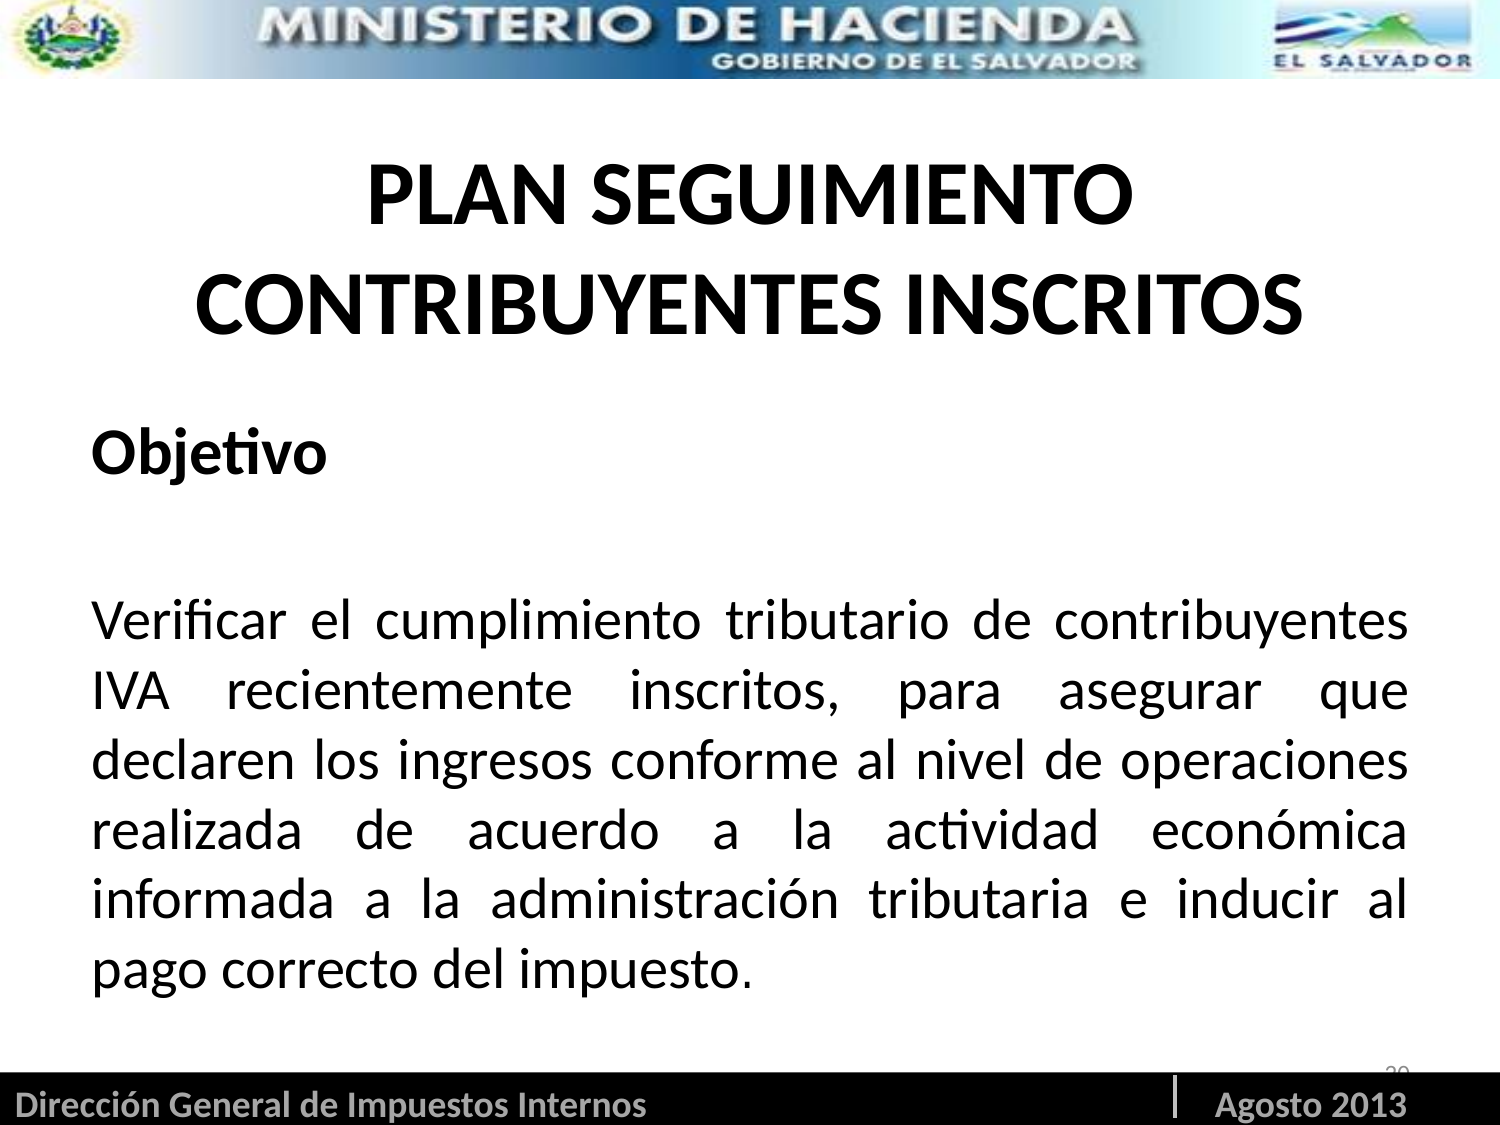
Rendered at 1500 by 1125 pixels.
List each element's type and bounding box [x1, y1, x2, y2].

text_box [0, 0, 1500, 1125]
